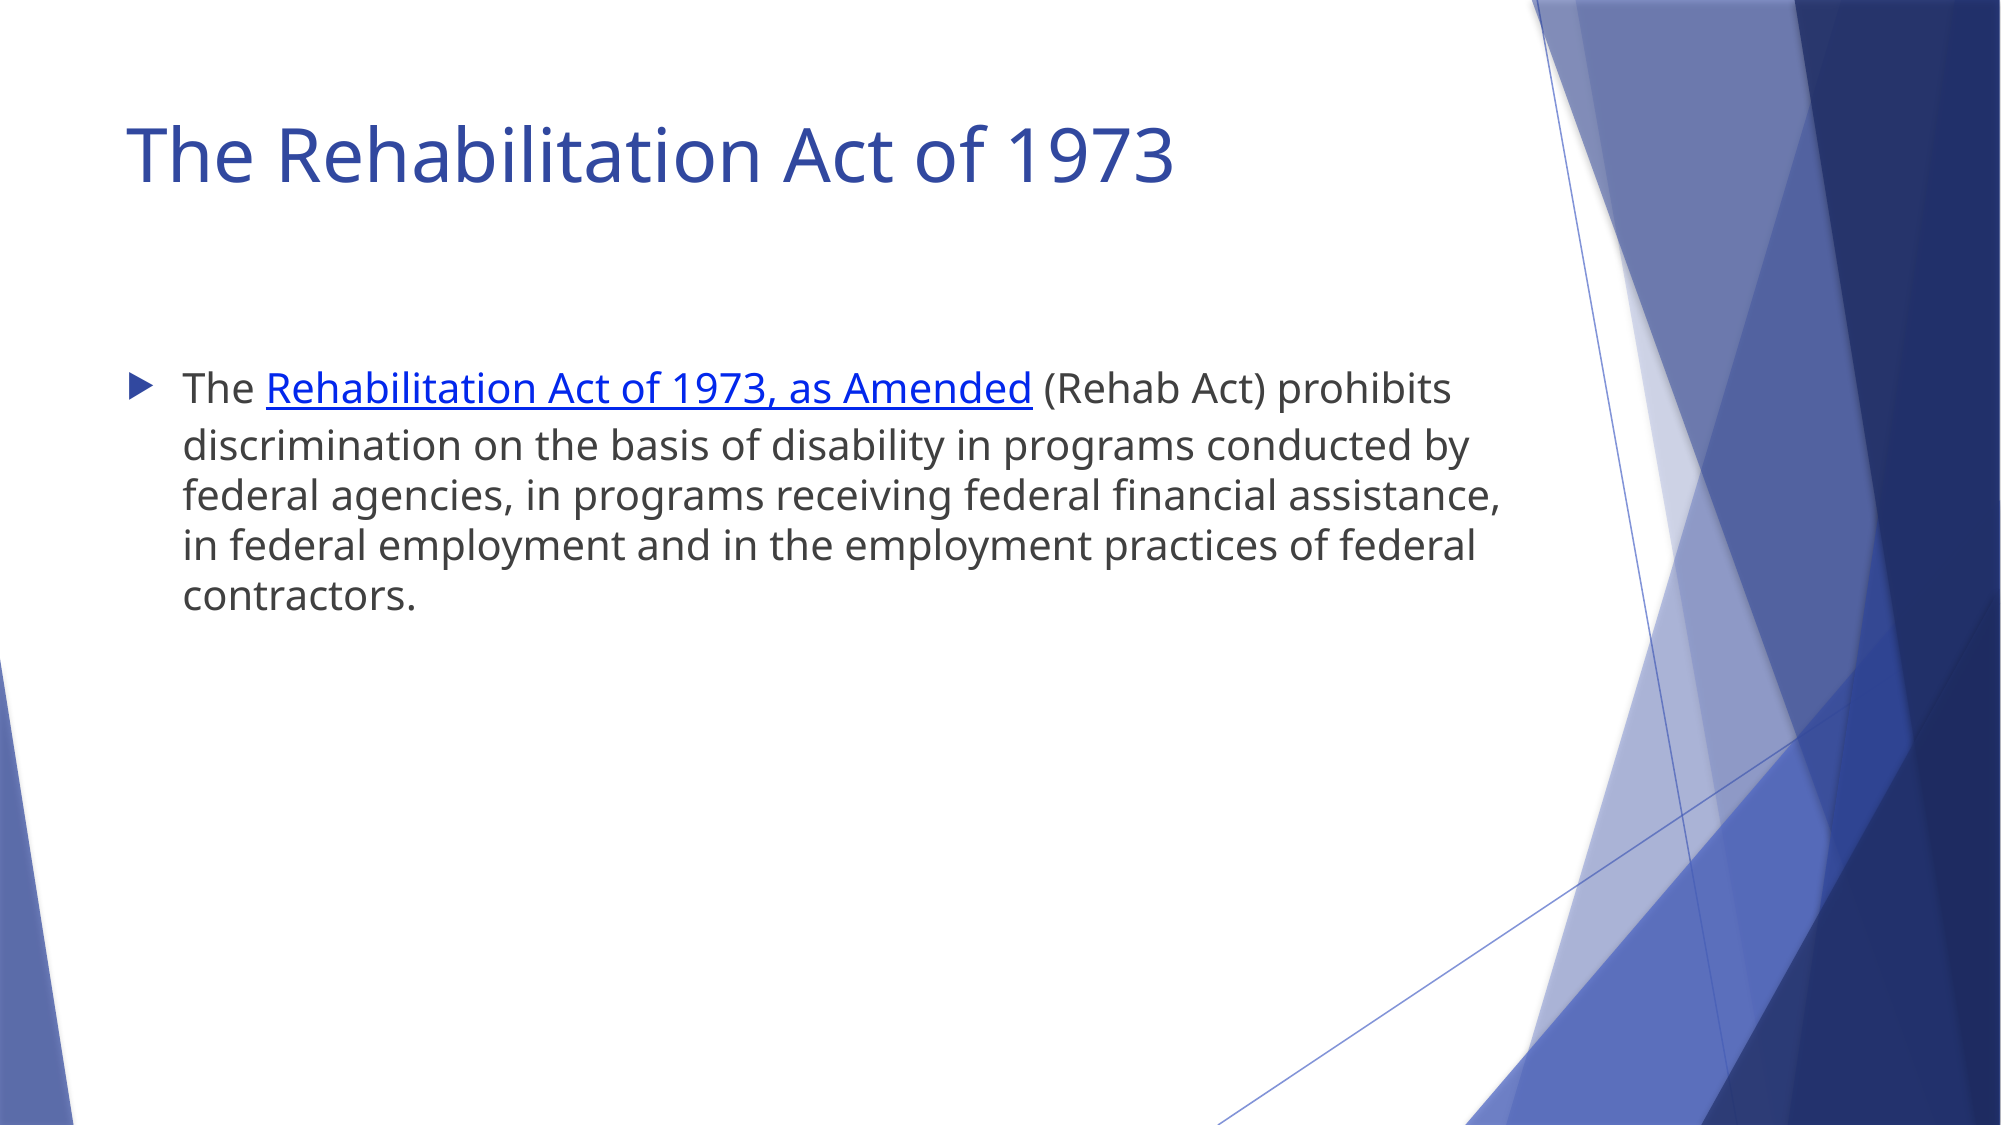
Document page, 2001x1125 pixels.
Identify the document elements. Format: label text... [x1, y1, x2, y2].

title The Rehabilitation Act of 1973 [111, 99, 1522, 317]
list The Rehabilitation Act of 1973, as Amended (Rehab Act) prohibits discrimination on the basis of disability in programs conducted by federal agencies, in programs receiving federal financial assistance, in federal employment and in the employment practices of federal contractors. [111, 354, 1522, 992]
